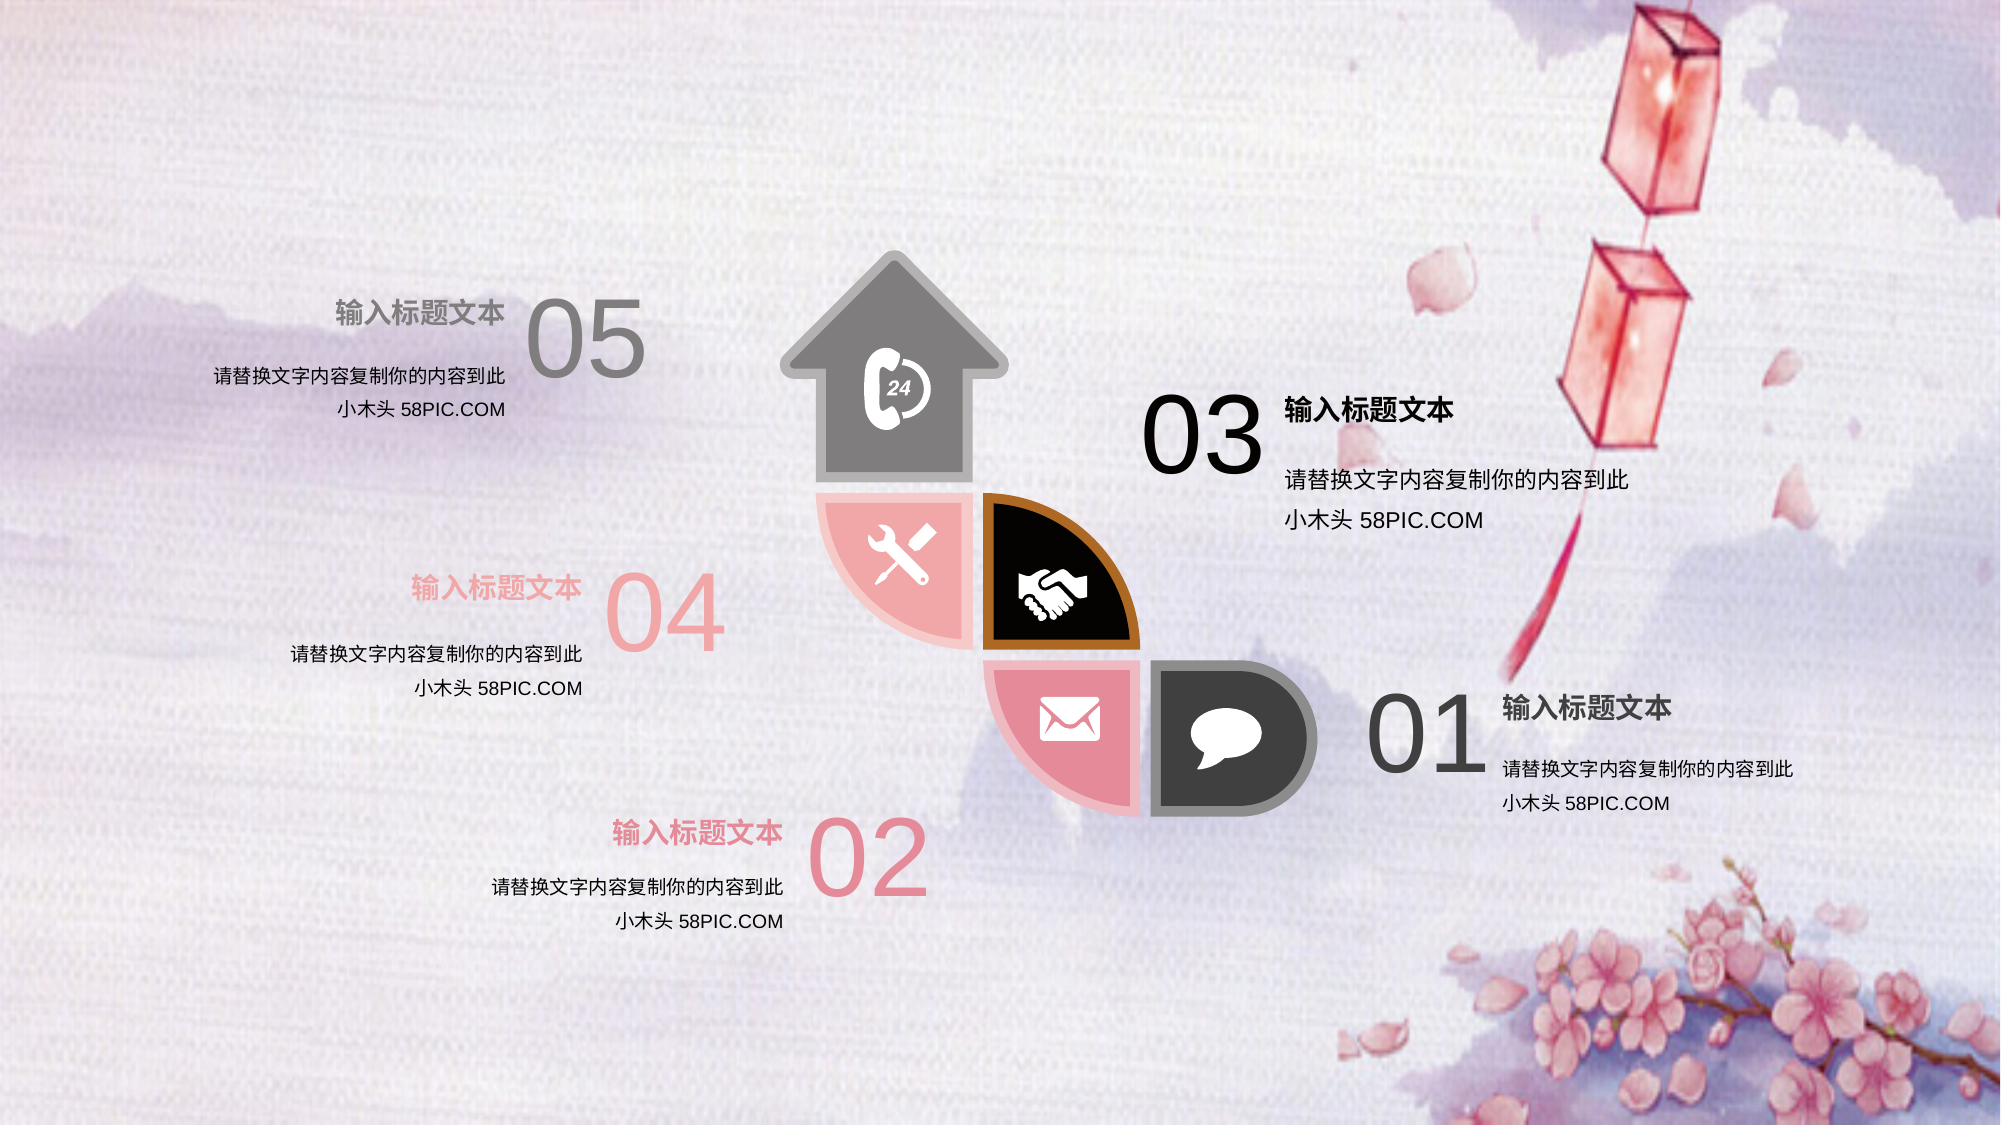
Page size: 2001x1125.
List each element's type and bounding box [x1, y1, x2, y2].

text_box [118, 544, 729, 702]
text_box [778, 250, 1318, 817]
picture [0, 0, 2001, 1125]
text_box [117, 269, 651, 423]
text_box [118, 789, 933, 935]
text_box [1318, 366, 1883, 550]
text_box [1364, 665, 1882, 817]
